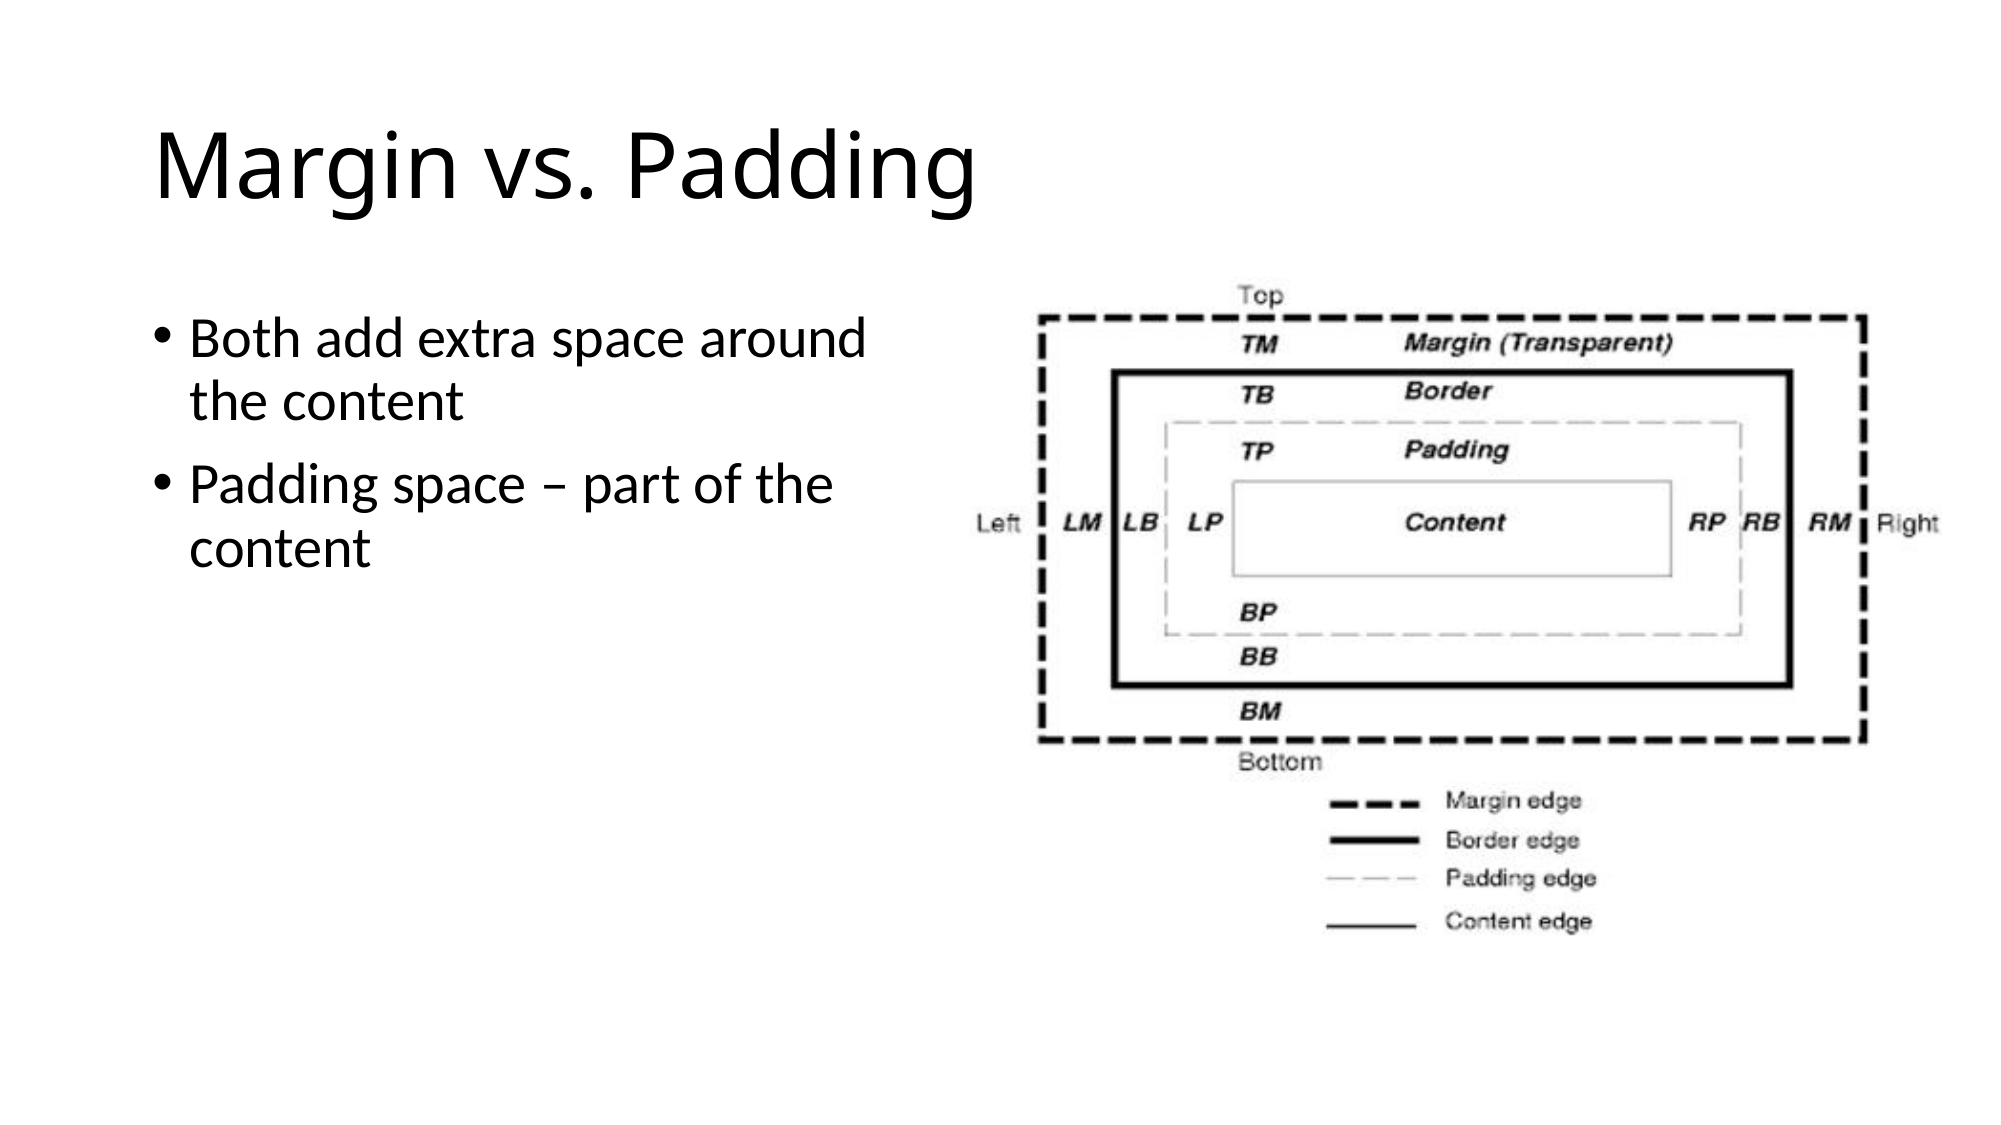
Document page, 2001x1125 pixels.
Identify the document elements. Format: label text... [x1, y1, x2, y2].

title Margin vs. Padding [137, 59, 1863, 278]
list Both add extra space around the content Padding space – part of the content [137, 299, 914, 1014]
picture [970, 277, 1942, 943]
